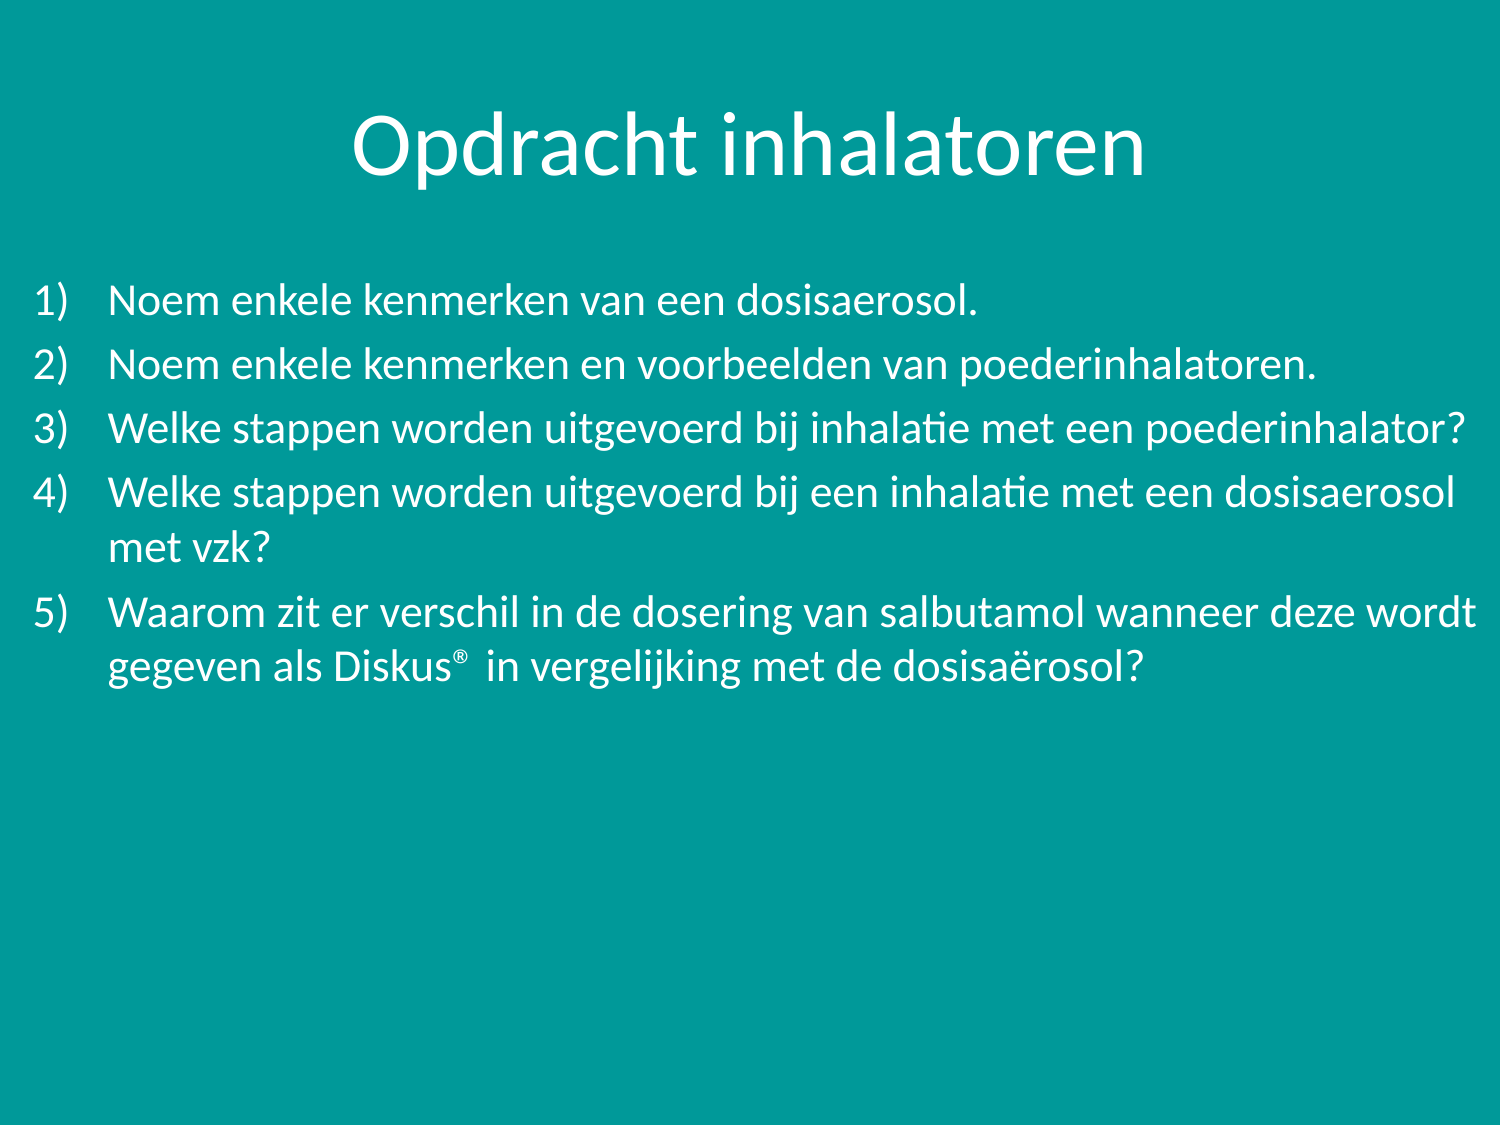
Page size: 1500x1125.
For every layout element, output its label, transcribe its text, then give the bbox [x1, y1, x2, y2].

title Opdracht inhalatoren [75, 45, 1425, 233]
list Noem enkele kenmerken van een dosisaerosol. Noem enkele kenmerken en voorbeelden van poederinhalatoren. Welke stappen worden uitgevoerd bij inhalatie met een poederinhalator? Welke stappen worden uitgevoerd bij een inhalatie met een dosisaerosol met vzk? Waarom zit er verschil in de dosering van salbutamol wanneer deze wordt gegeven als Diskus® in vergelijking met de dosisaërosol? [17, 262, 1495, 1005]
